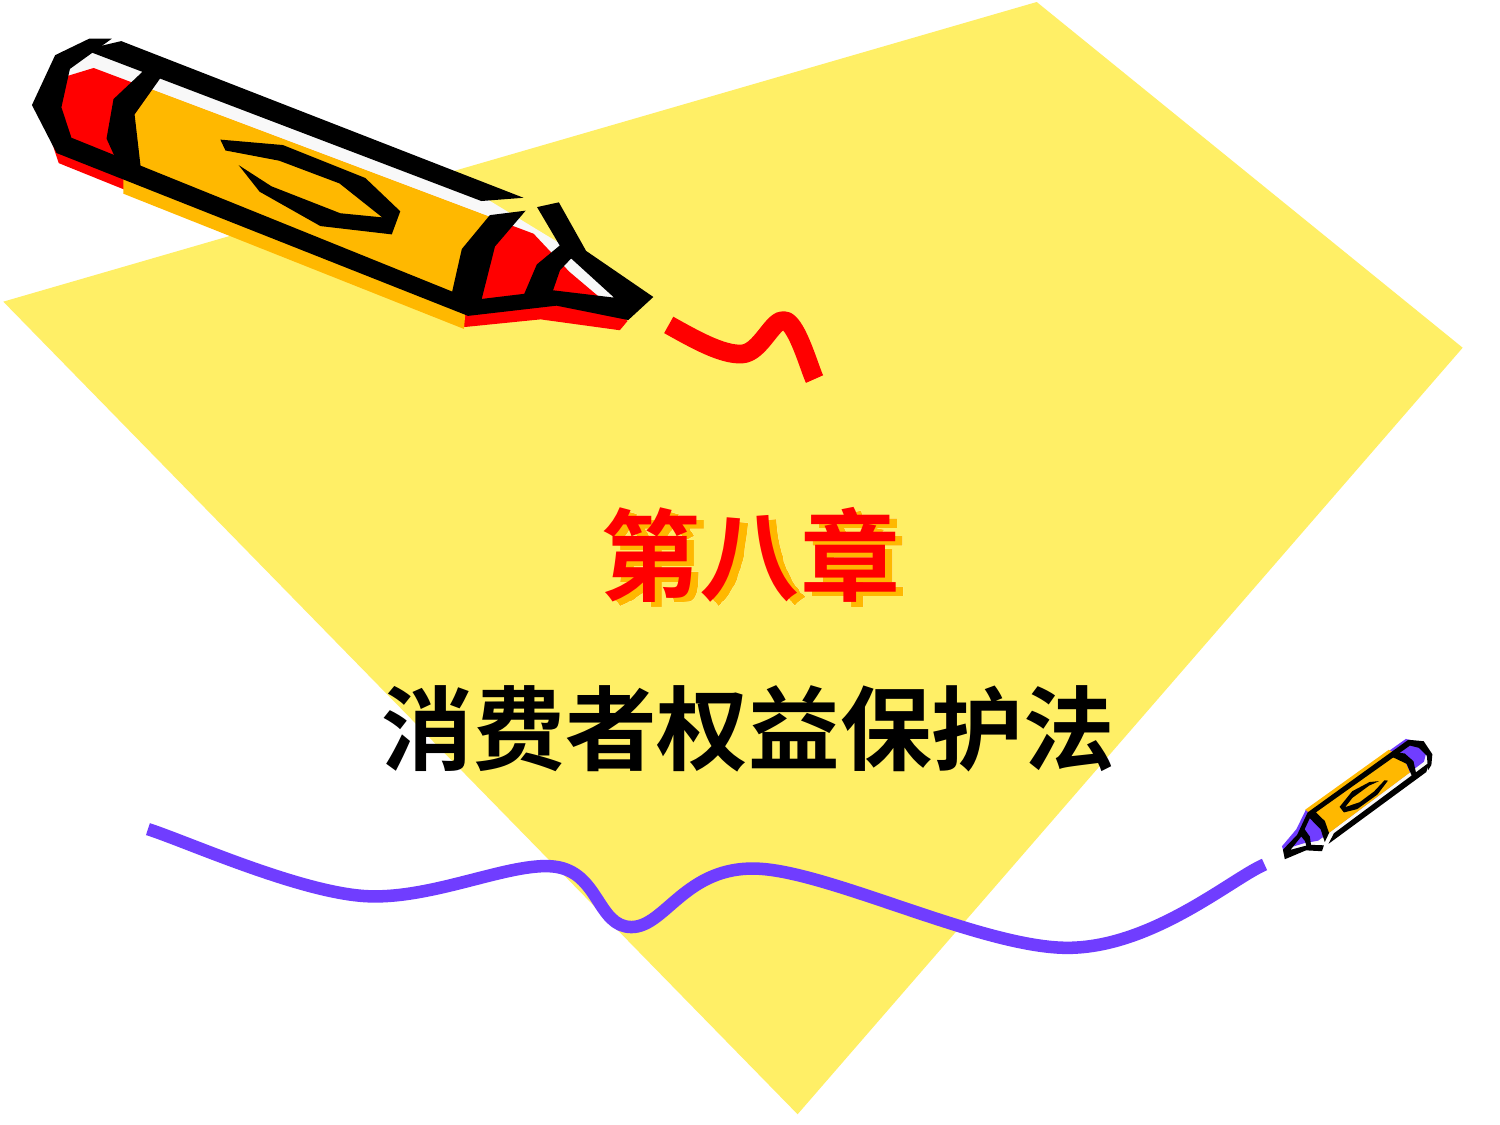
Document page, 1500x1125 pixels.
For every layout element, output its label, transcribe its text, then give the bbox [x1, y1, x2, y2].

title 第八章 [224, 247, 1276, 622]
subtitle 消费者权益保护法 [253, 664, 1244, 830]
